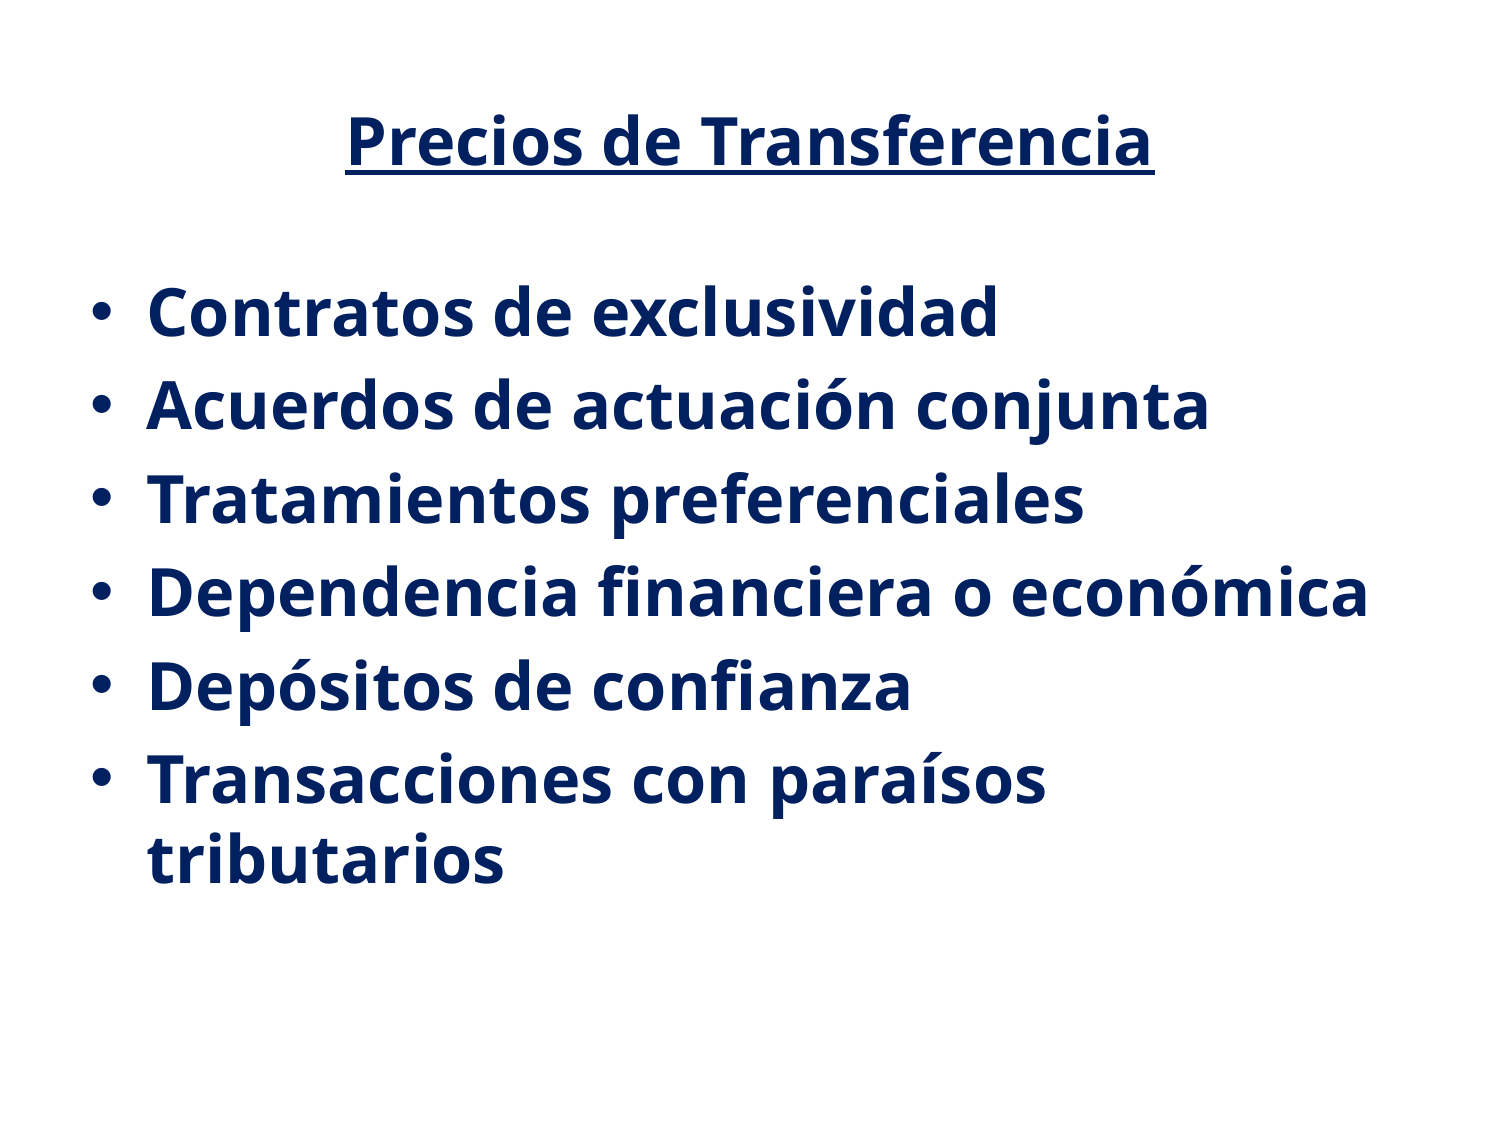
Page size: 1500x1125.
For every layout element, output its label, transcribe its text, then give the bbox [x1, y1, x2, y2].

title Precios de Transferencia [74, 44, 1426, 233]
list Contratos de exclusividad Acuerdos de actuación conjunta Tratamientos preferenciales Dependencia financiera o económica Depósitos de confianza Transacciones con paraísos tributarios [74, 262, 1426, 1006]
